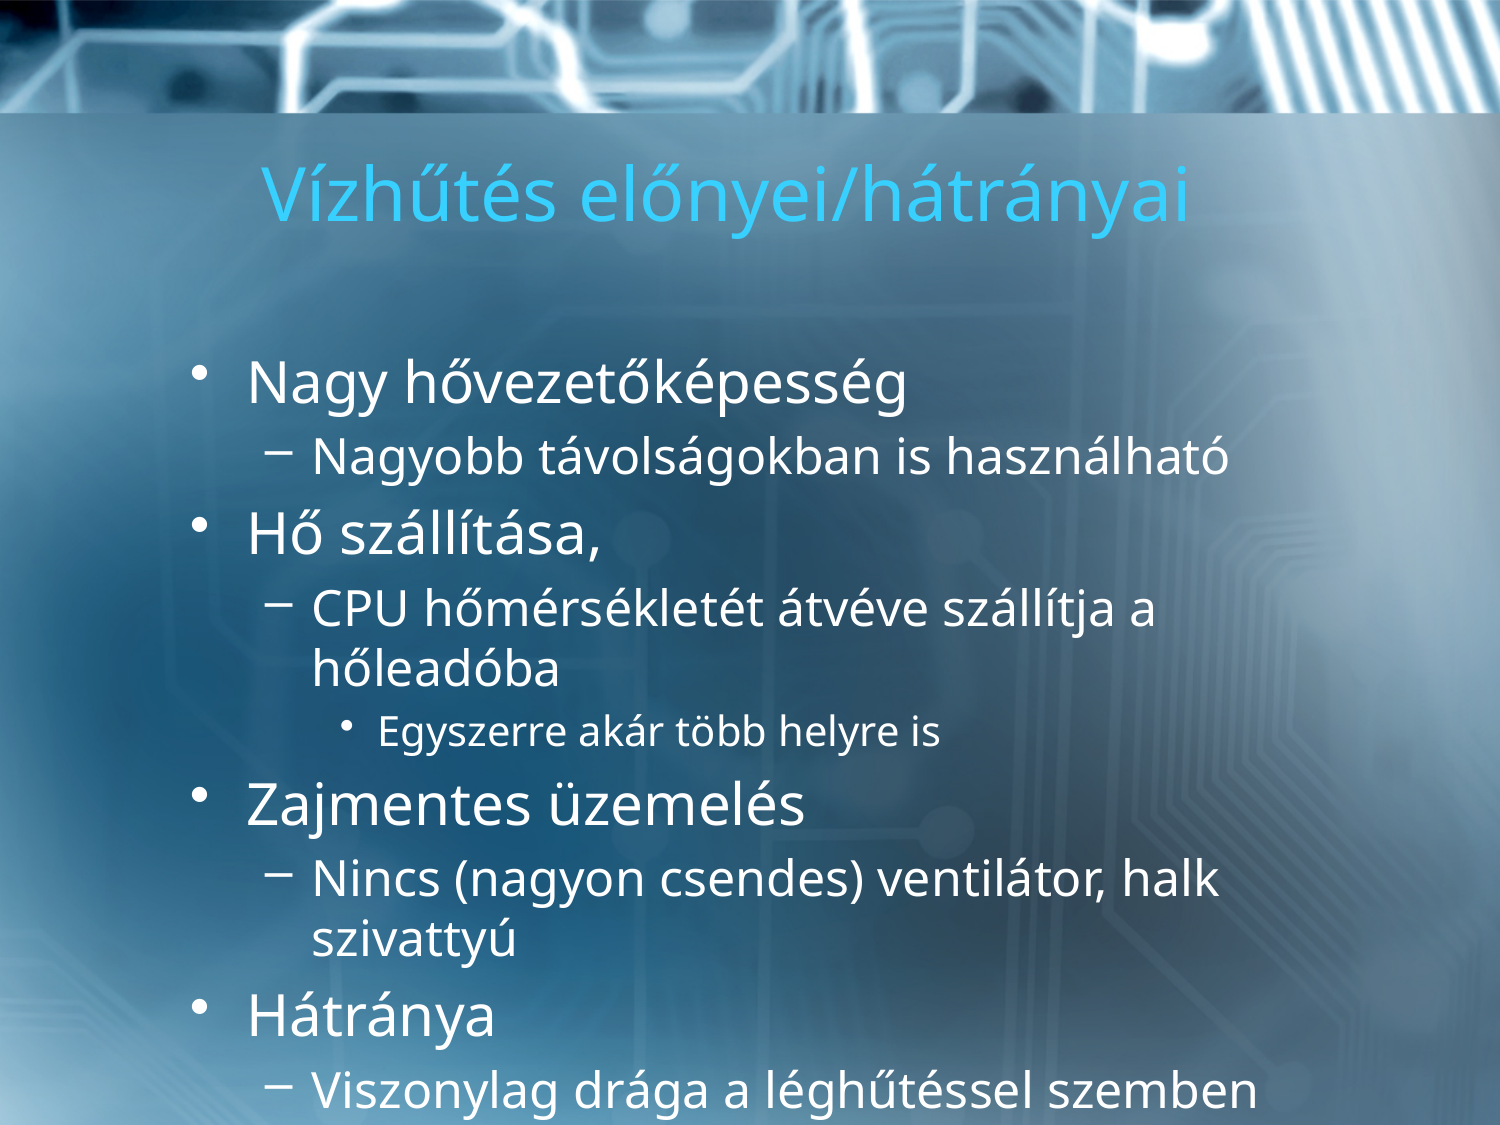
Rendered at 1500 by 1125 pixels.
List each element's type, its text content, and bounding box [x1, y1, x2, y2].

picture [0, 0, 1500, 1125]
list Nagy hővezetőképesség Nagyobb távolságokban is használható Hő szállítása, CPU hőmérsékletét átvéve szállítja a hőleadóba Egyszerre akár több helyre is Zajmentes üzemelés Nincs (nagyon csendes) ventilátor, halk szivattyú Hátránya Viszonylag drága a léghűtéssel szemben [174, 337, 1412, 1025]
title Vízhűtés előnyei/hátrányai [14, 132, 1439, 250]
